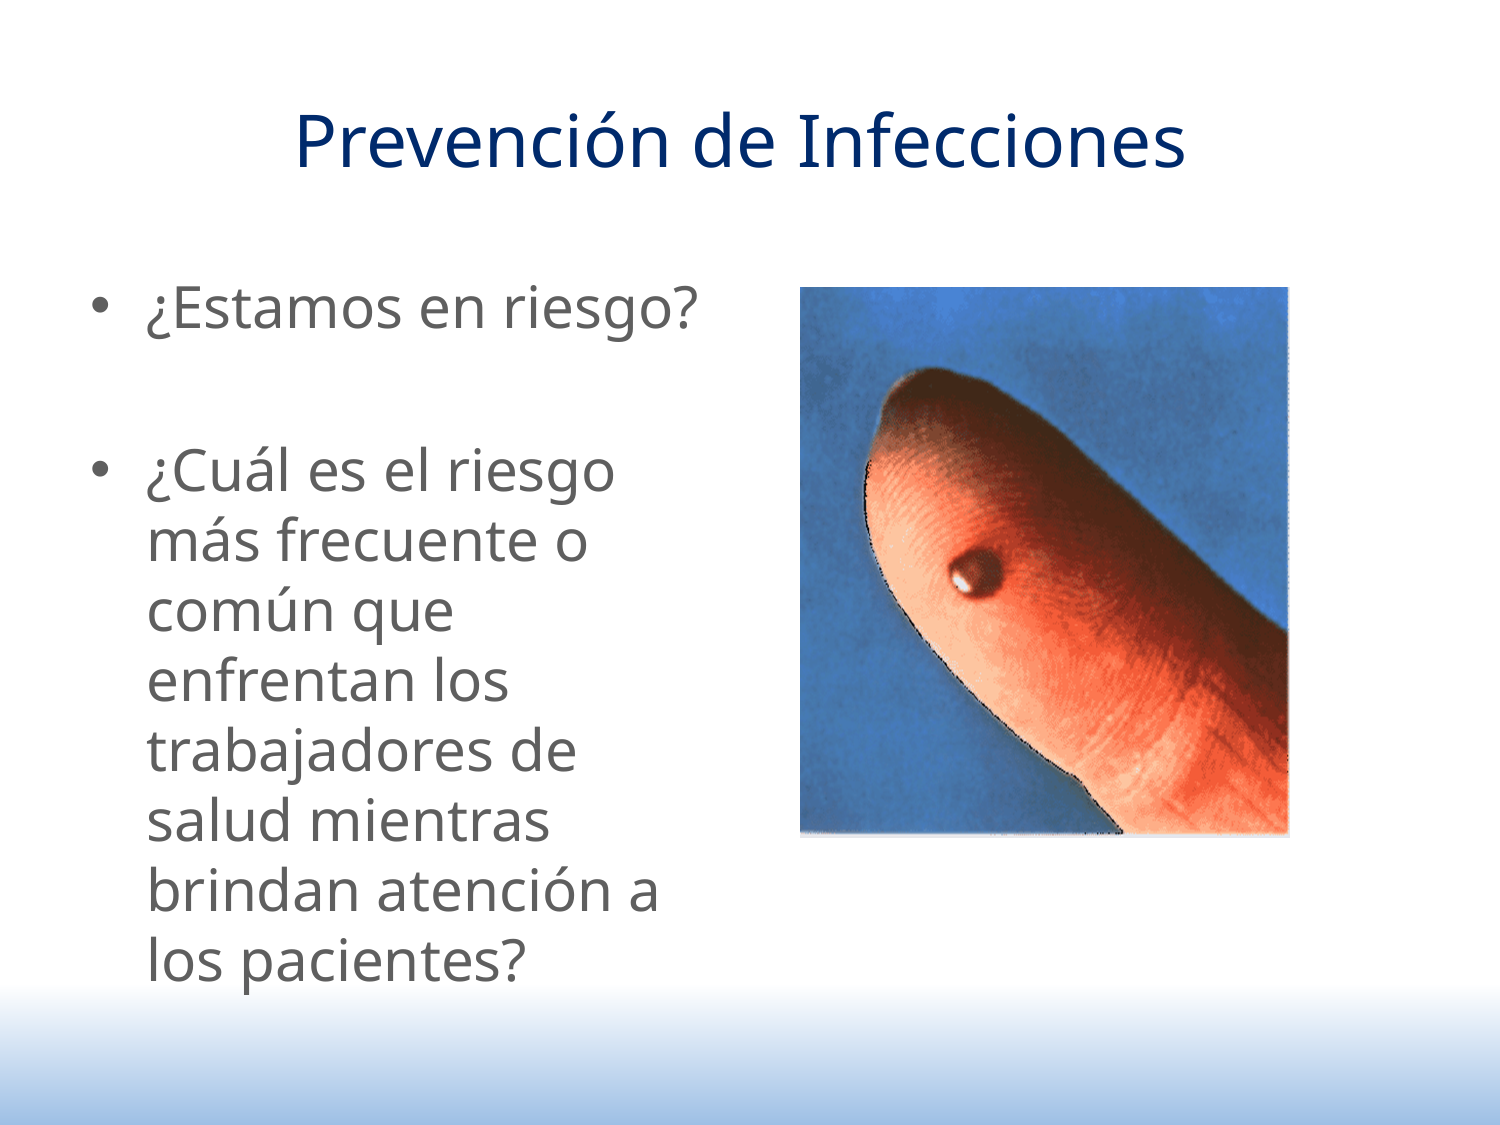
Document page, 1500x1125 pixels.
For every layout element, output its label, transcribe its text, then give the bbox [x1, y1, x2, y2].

title Prevención de Infecciones [75, 45, 1425, 233]
list ¿Estamos en riesgo? ¿Cuál es el riesgo más frecuente o común que enfrentan los trabajadores de salud mientras brindan atención a los pacientes? [75, 262, 738, 1005]
picture [799, 287, 1290, 838]
